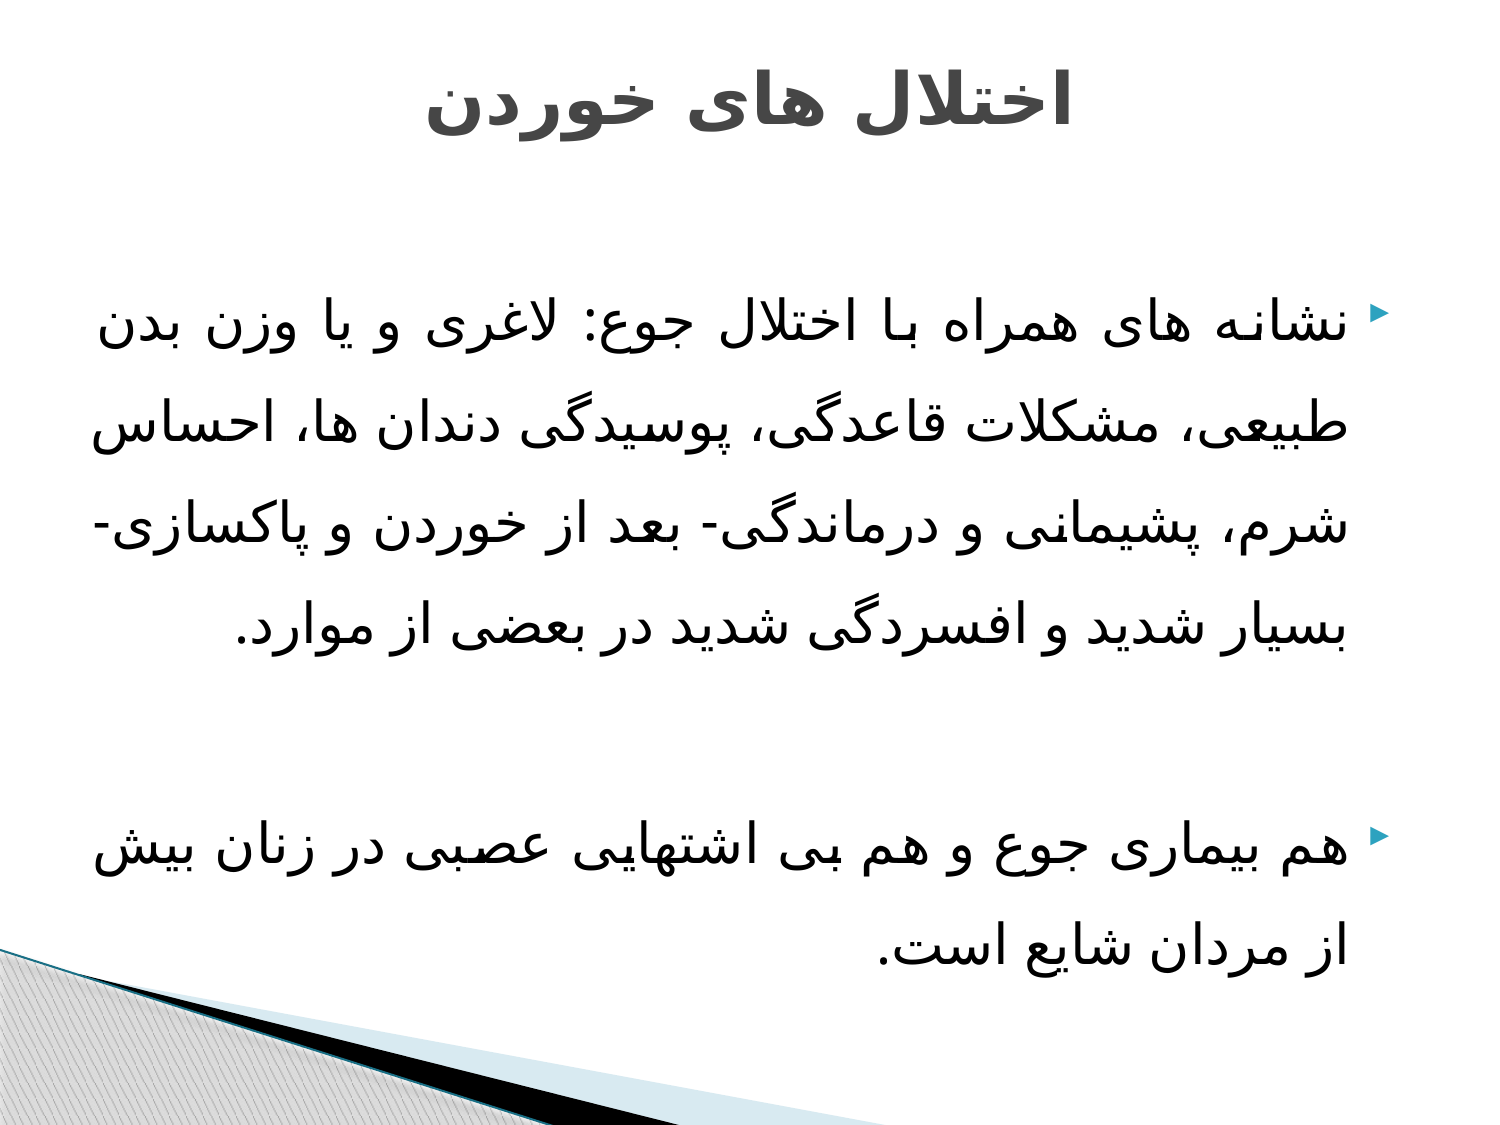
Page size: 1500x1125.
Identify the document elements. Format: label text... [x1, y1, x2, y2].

list نشانه های همراه با اختلال جوع: لاغری و یا وزن بدن طبیعی، مشکلات قاعدگی، پوسیدگی دندان ها، احساس شرم، پشیمانی و درماندگی- بعد از خوردن و پاکسازی- بسیار شدید و افسردگی شدید در بعضی از موارد. هم بیماری جوع و هم بی اشتهایی عصبی در زنان بیش از مردان شایع است. [75, 243, 1425, 986]
title اختلال های خوردن [75, 45, 1425, 233]
